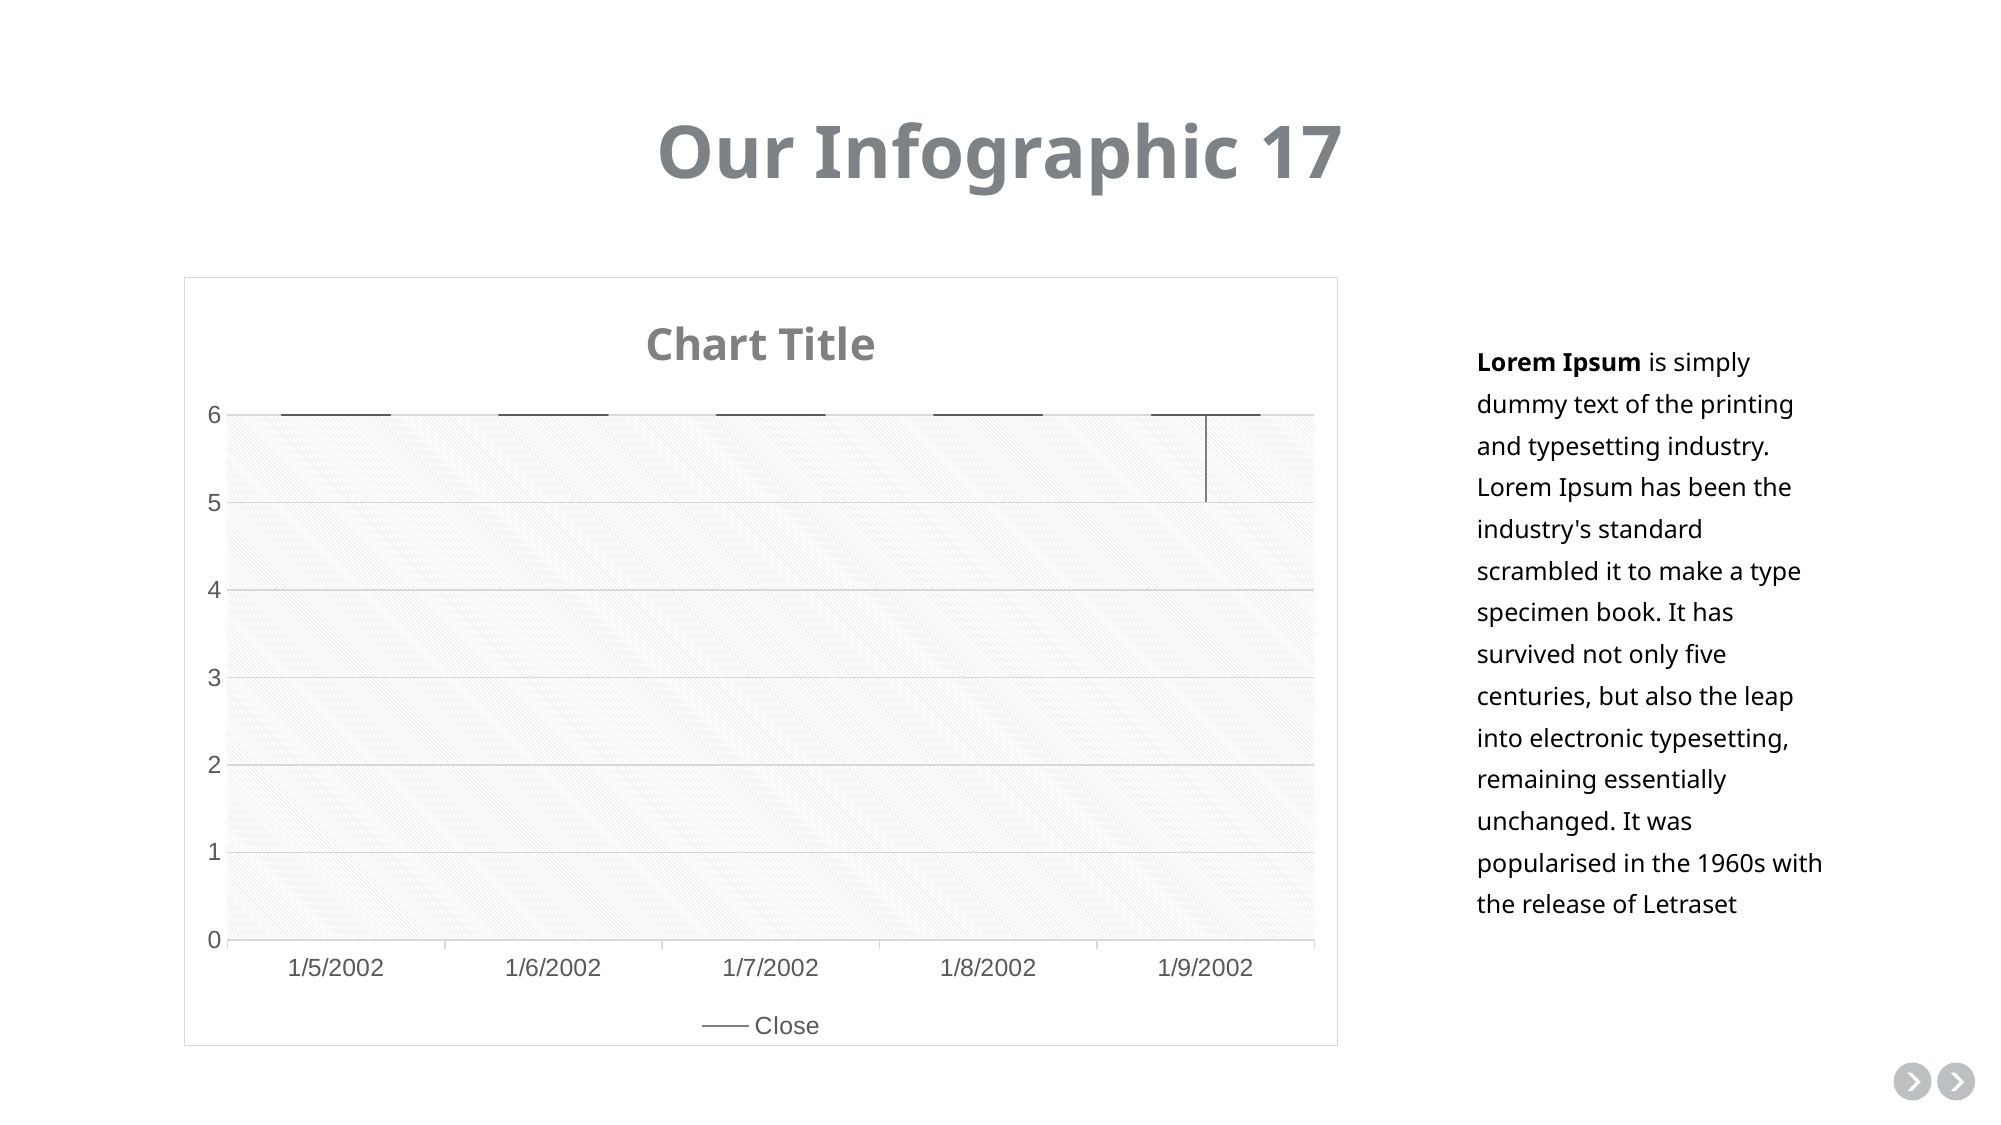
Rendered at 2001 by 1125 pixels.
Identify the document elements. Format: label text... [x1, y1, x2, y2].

text_box Our Infographic 17 [641, 98, 1359, 201]
text_box Lorem Ipsum is simply dummy text of the printing and typesetting industry. Lorem Ipsum has been the industry's standard scrambled it to make a type specimen book. It has survived not only five centuries, but also the leap into electronic typesetting, remaining essentially unchanged. It was popularised in the 1960s with the release of Letraset [1462, 327, 1848, 927]
chart [183, 276, 1339, 1047]
